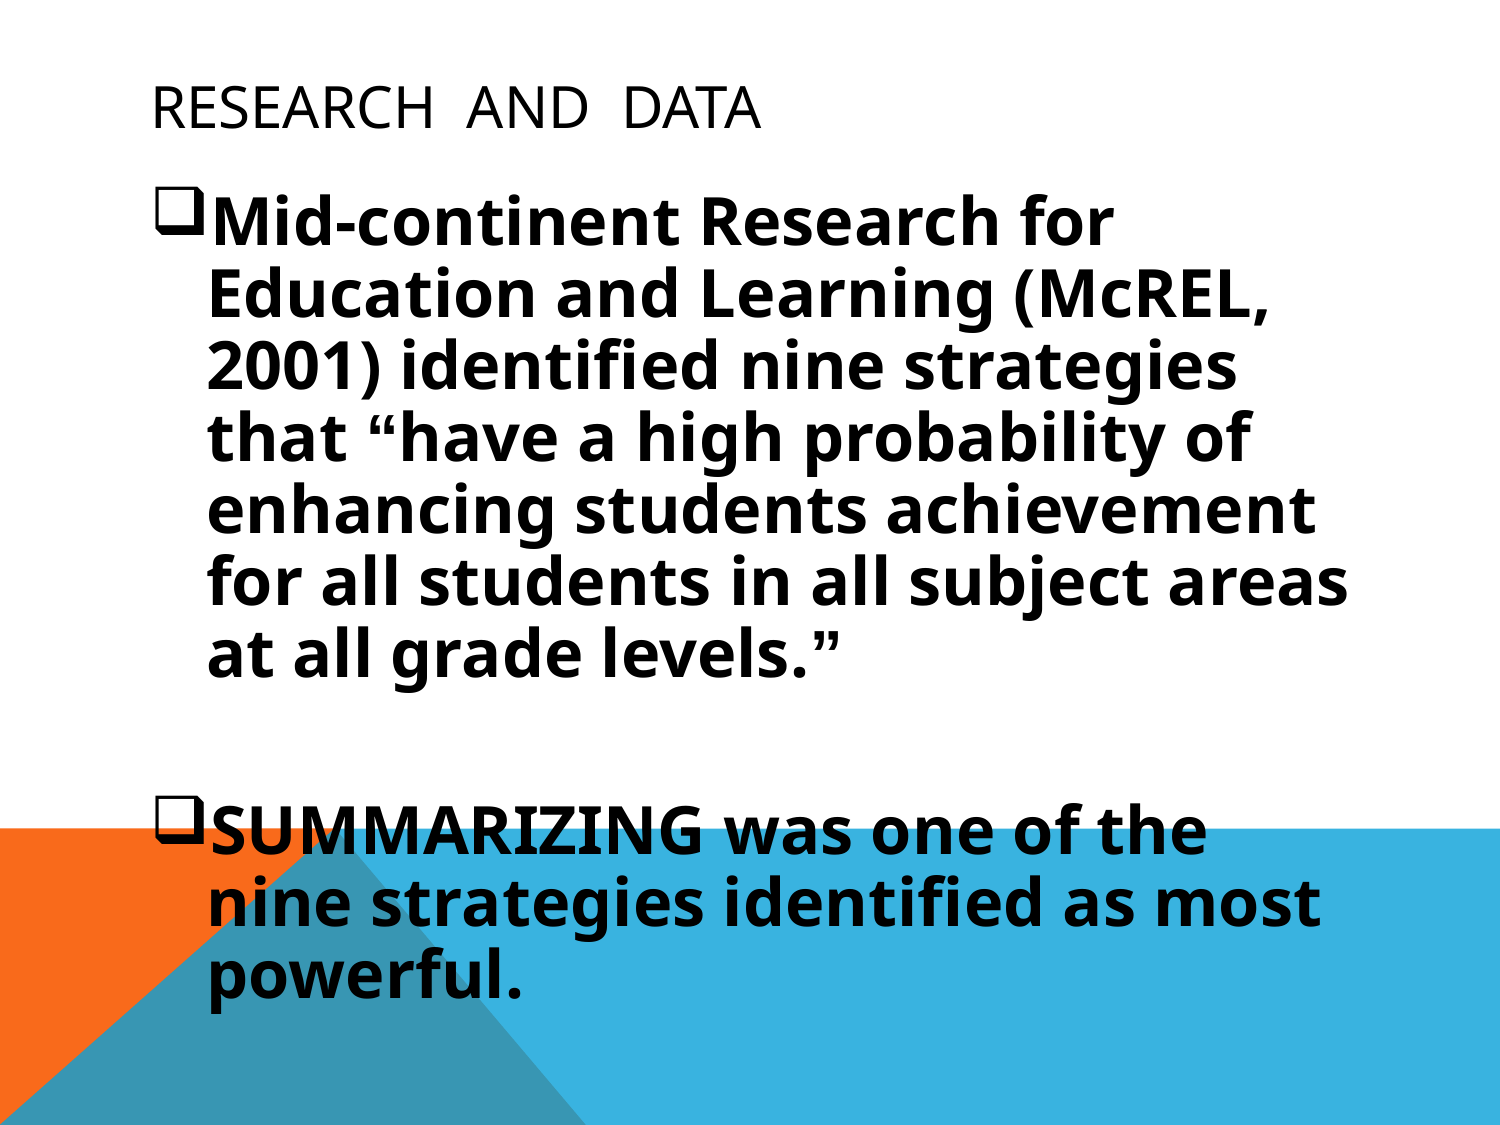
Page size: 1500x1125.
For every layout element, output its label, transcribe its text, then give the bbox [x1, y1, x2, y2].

title Research and Data [135, 60, 1369, 150]
list Mid-continent Research for Education and Learning (McREL, 2001) identified nine strategies that “have a high probability of enhancing students achievement for all students in all subject areas at all grade levels.” SUMMARIZING was one of the nine strategies identified as most powerful. [135, 180, 1369, 941]
